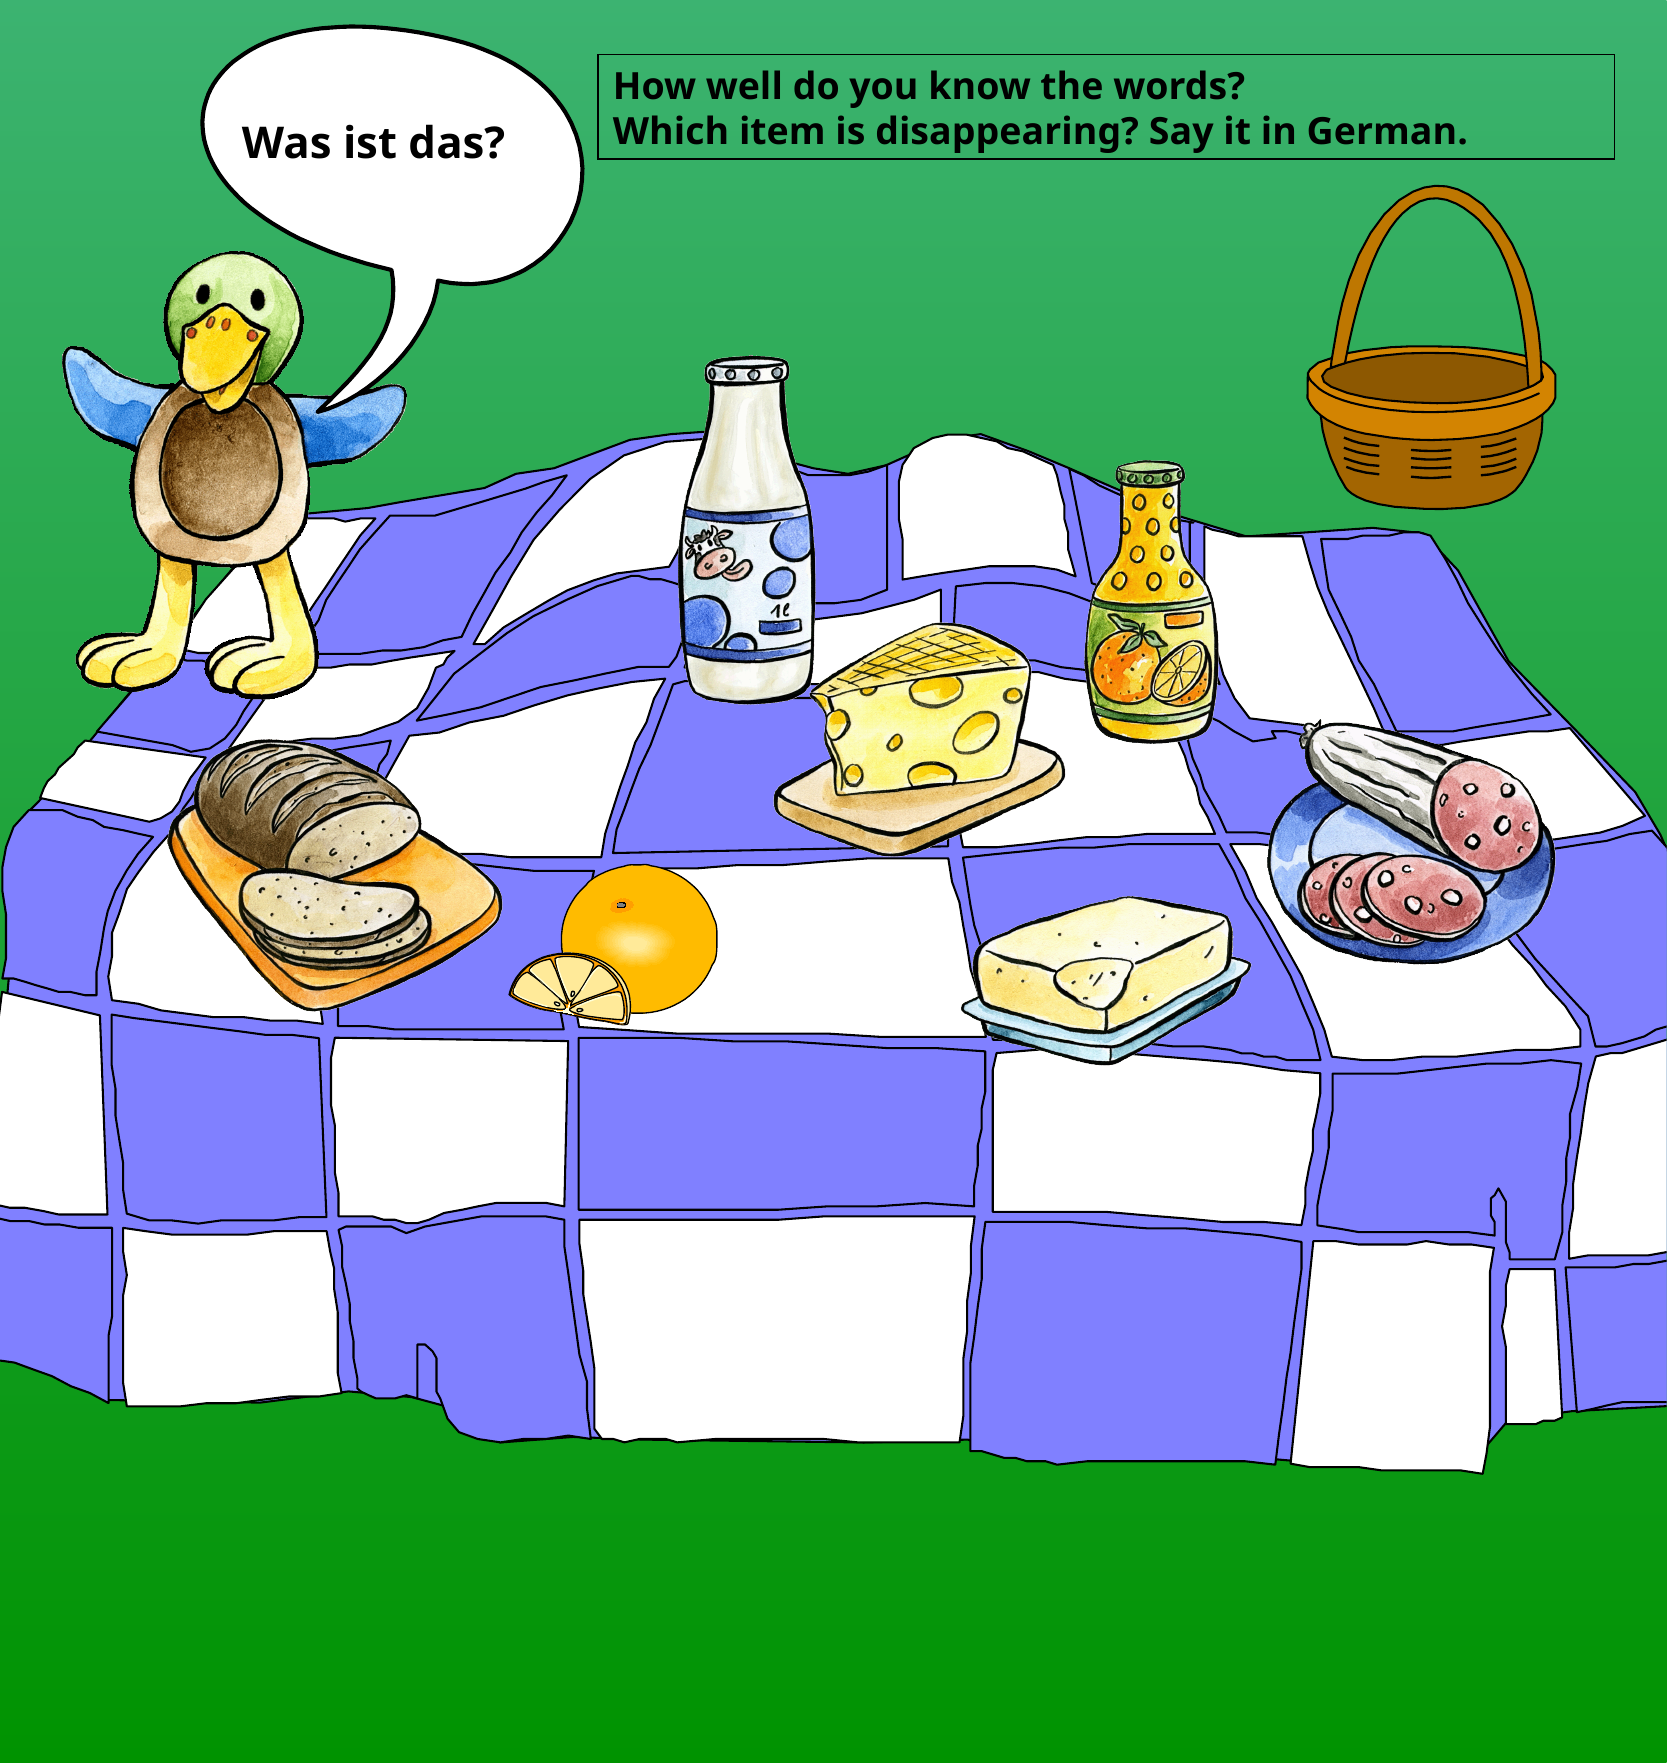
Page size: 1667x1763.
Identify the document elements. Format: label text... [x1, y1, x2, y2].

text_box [0, 431, 1667, 1475]
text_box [1307, 185, 1556, 510]
picture [678, 355, 1066, 857]
picture [960, 895, 1252, 1067]
picture [61, 250, 407, 700]
picture [167, 738, 503, 1012]
text_box How well do you know the words? Which item is disappearing? Say it in German. [668, 54, 1615, 159]
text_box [508, 864, 718, 1025]
picture [1267, 718, 1556, 965]
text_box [182, 26, 664, 421]
picture [1084, 460, 1219, 744]
